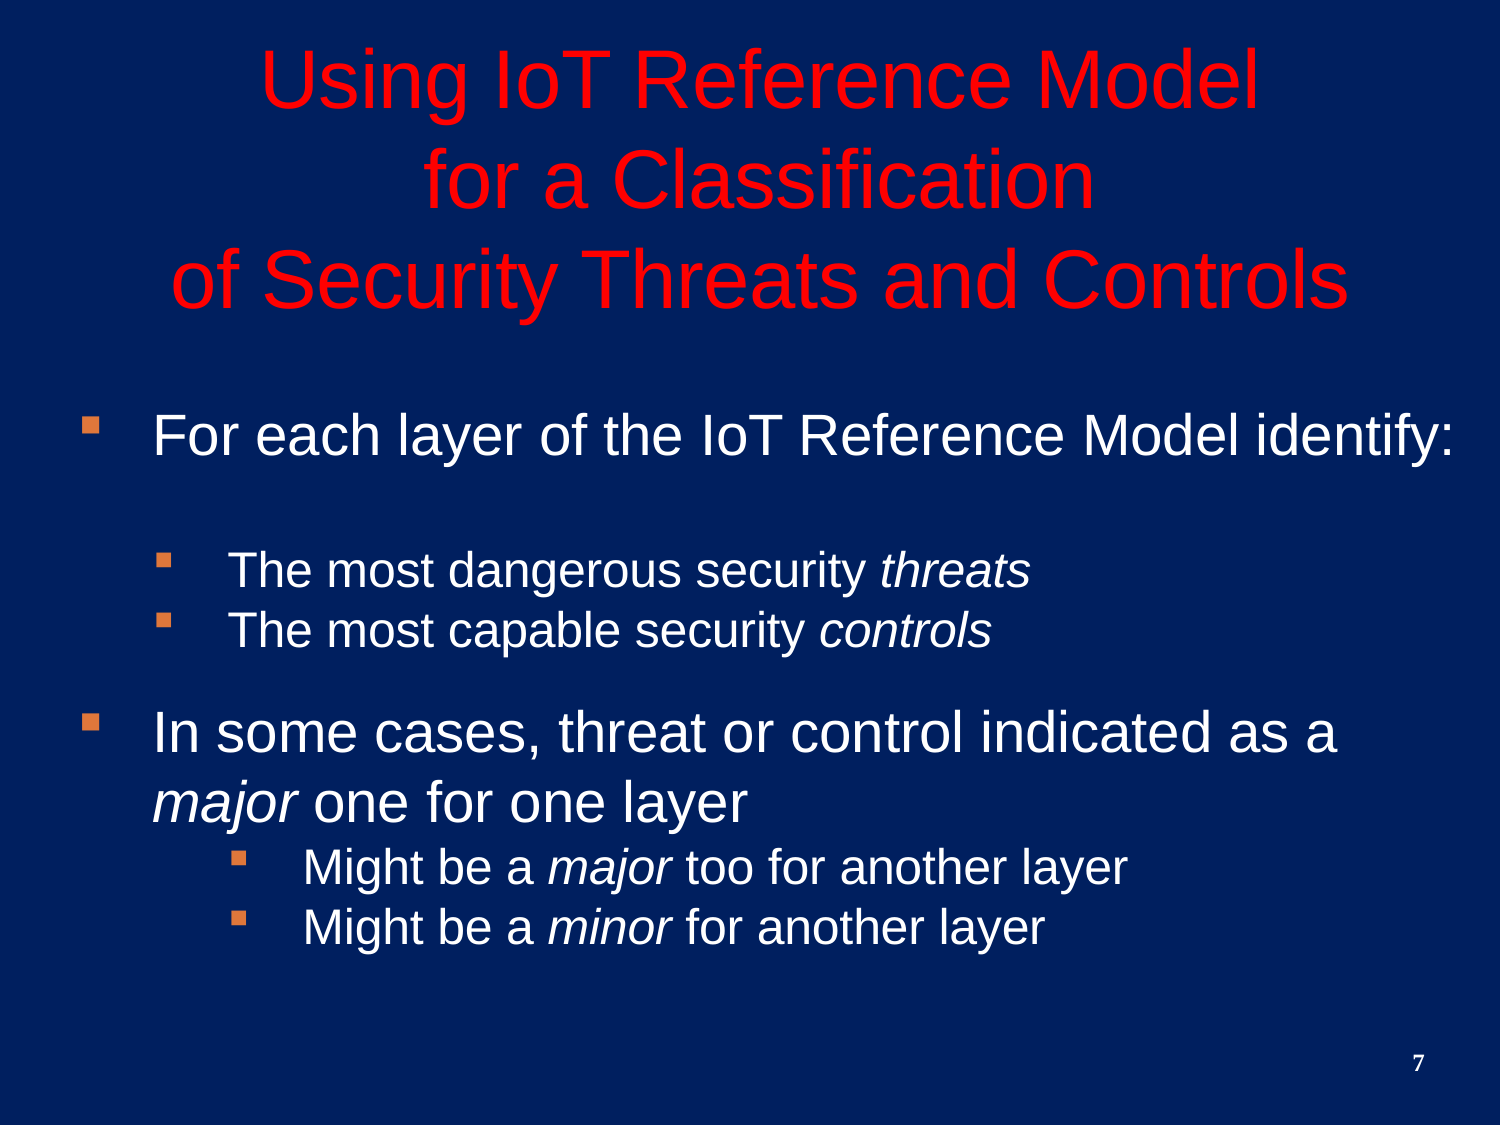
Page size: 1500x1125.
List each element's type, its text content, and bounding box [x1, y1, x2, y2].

slide_number 7 [1080, 1046, 1425, 1125]
text_box For each layer of the IoT Reference Model identify: The most dangerous security threats The most capable security controls In some cases, threat or control indicated as a major one for one layer Might be a major too for another layer Might be a minor for another layer [75, 397, 1463, 1015]
title Using IoT Reference Model for a Classification of Security Threats and Controls [44, 0, 1456, 325]
